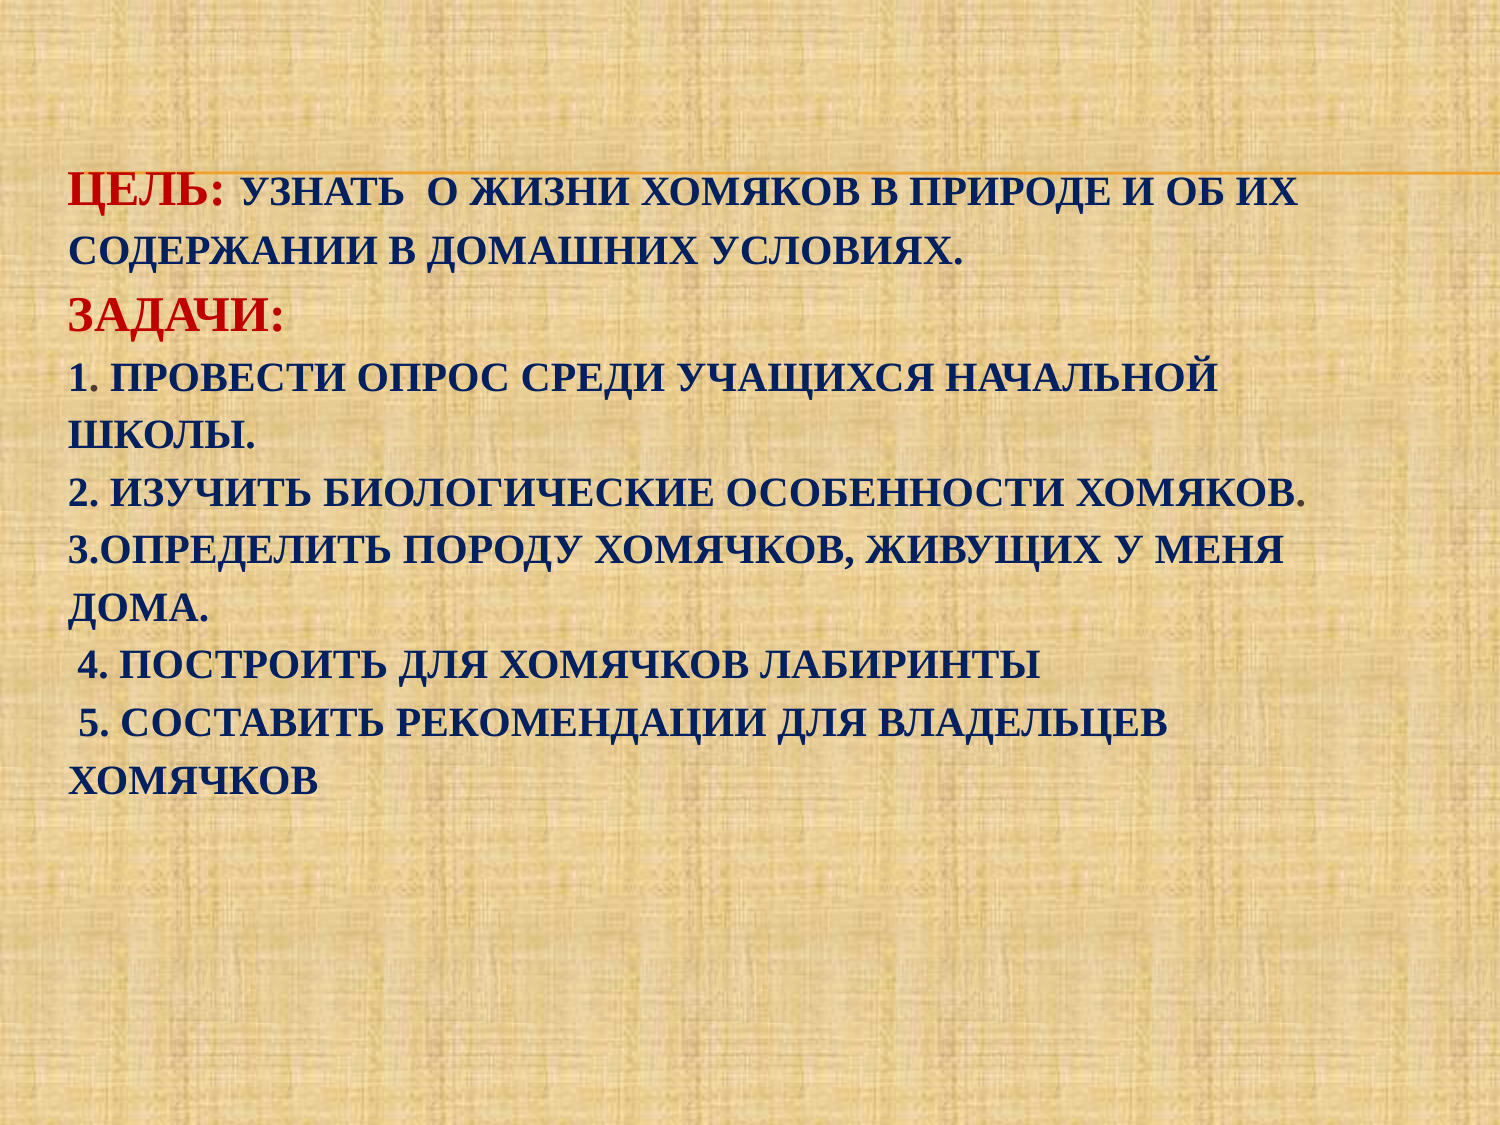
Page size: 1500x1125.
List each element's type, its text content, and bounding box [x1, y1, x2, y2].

title ЦЕЛЬ: узнать о жизни хомяков в природе и об их содержании в домашних условиях. ЗАДАЧИ: 1. Провести опрос среди учащихся начальной школы. 2. Изучить биологические особенности хомяков. 3.Определить породу хомячков, живущих у меня дома. 4. Построить для хомячков лабиринты 5. Составить рекомендации для владельцев хомячков [53, 42, 1425, 1035]
picture [0, 0, 1500, 1125]
